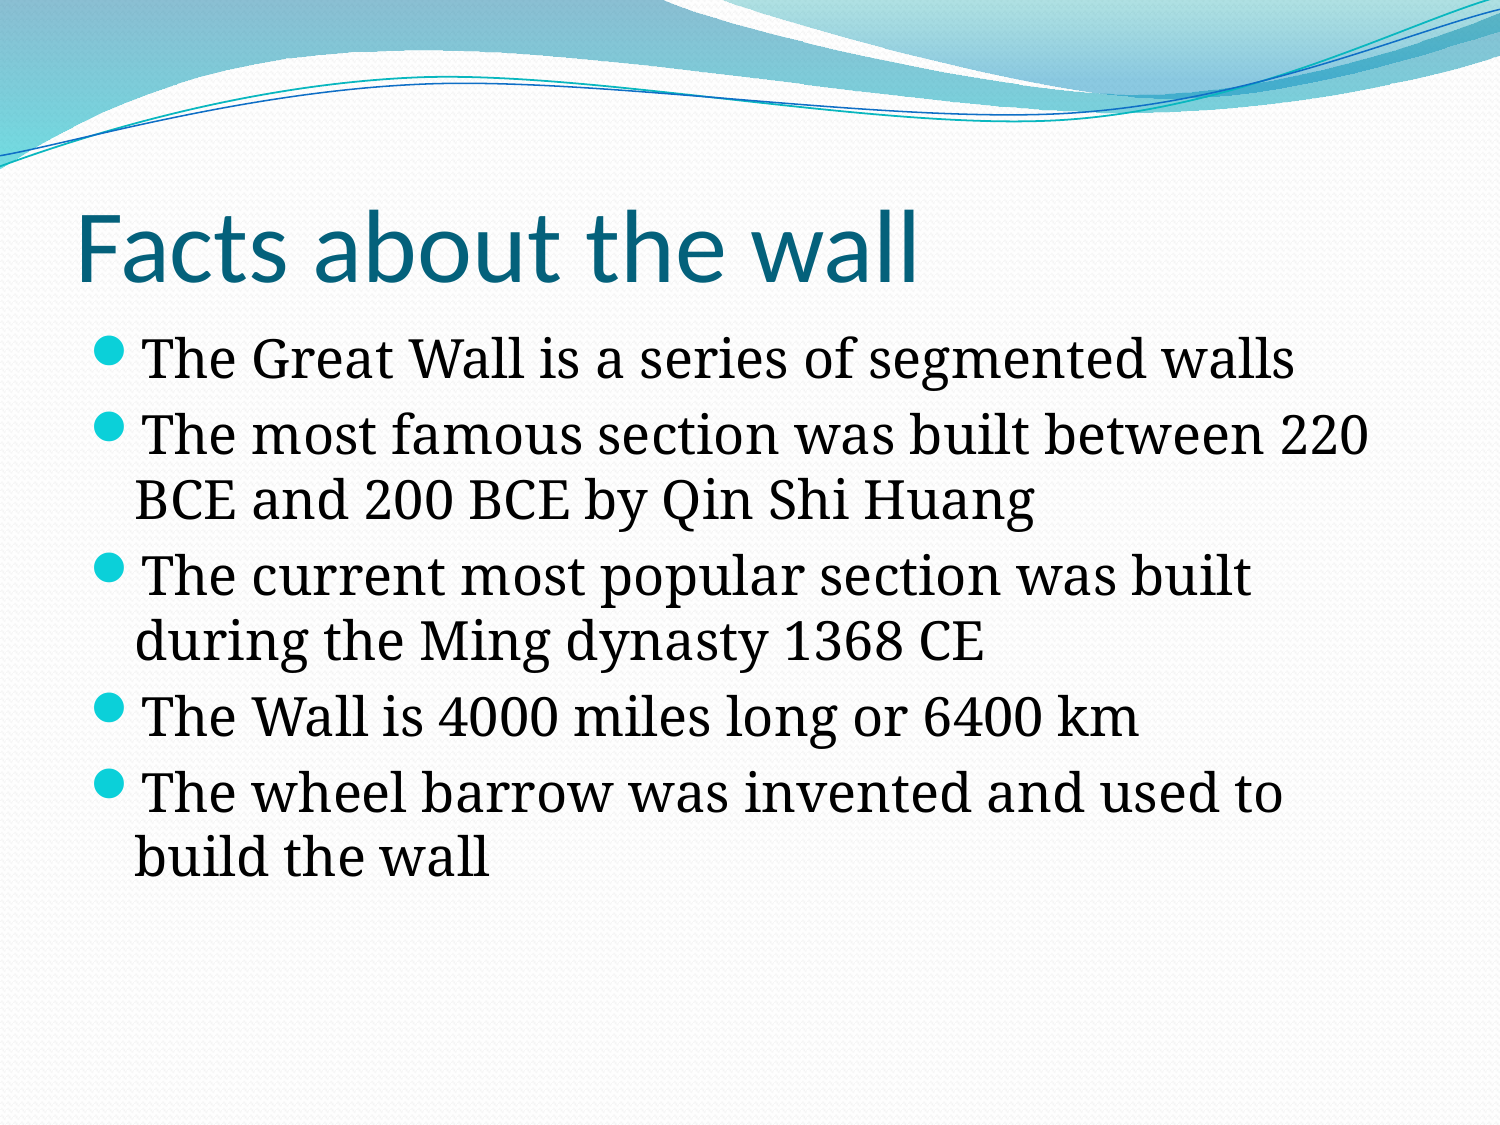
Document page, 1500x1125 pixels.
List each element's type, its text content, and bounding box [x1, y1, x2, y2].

list The Great Wall is a series of segmented walls The most famous section was built between 220 BCE and 200 BCE by Qin Shi Huang The current most popular section was built during the Ming dynasty 1368 CE The Wall is 4000 miles long or 6400 km The wheel barrow was invented and used to build the wall [75, 317, 1425, 1038]
title Facts about the wall [75, 115, 1425, 303]
